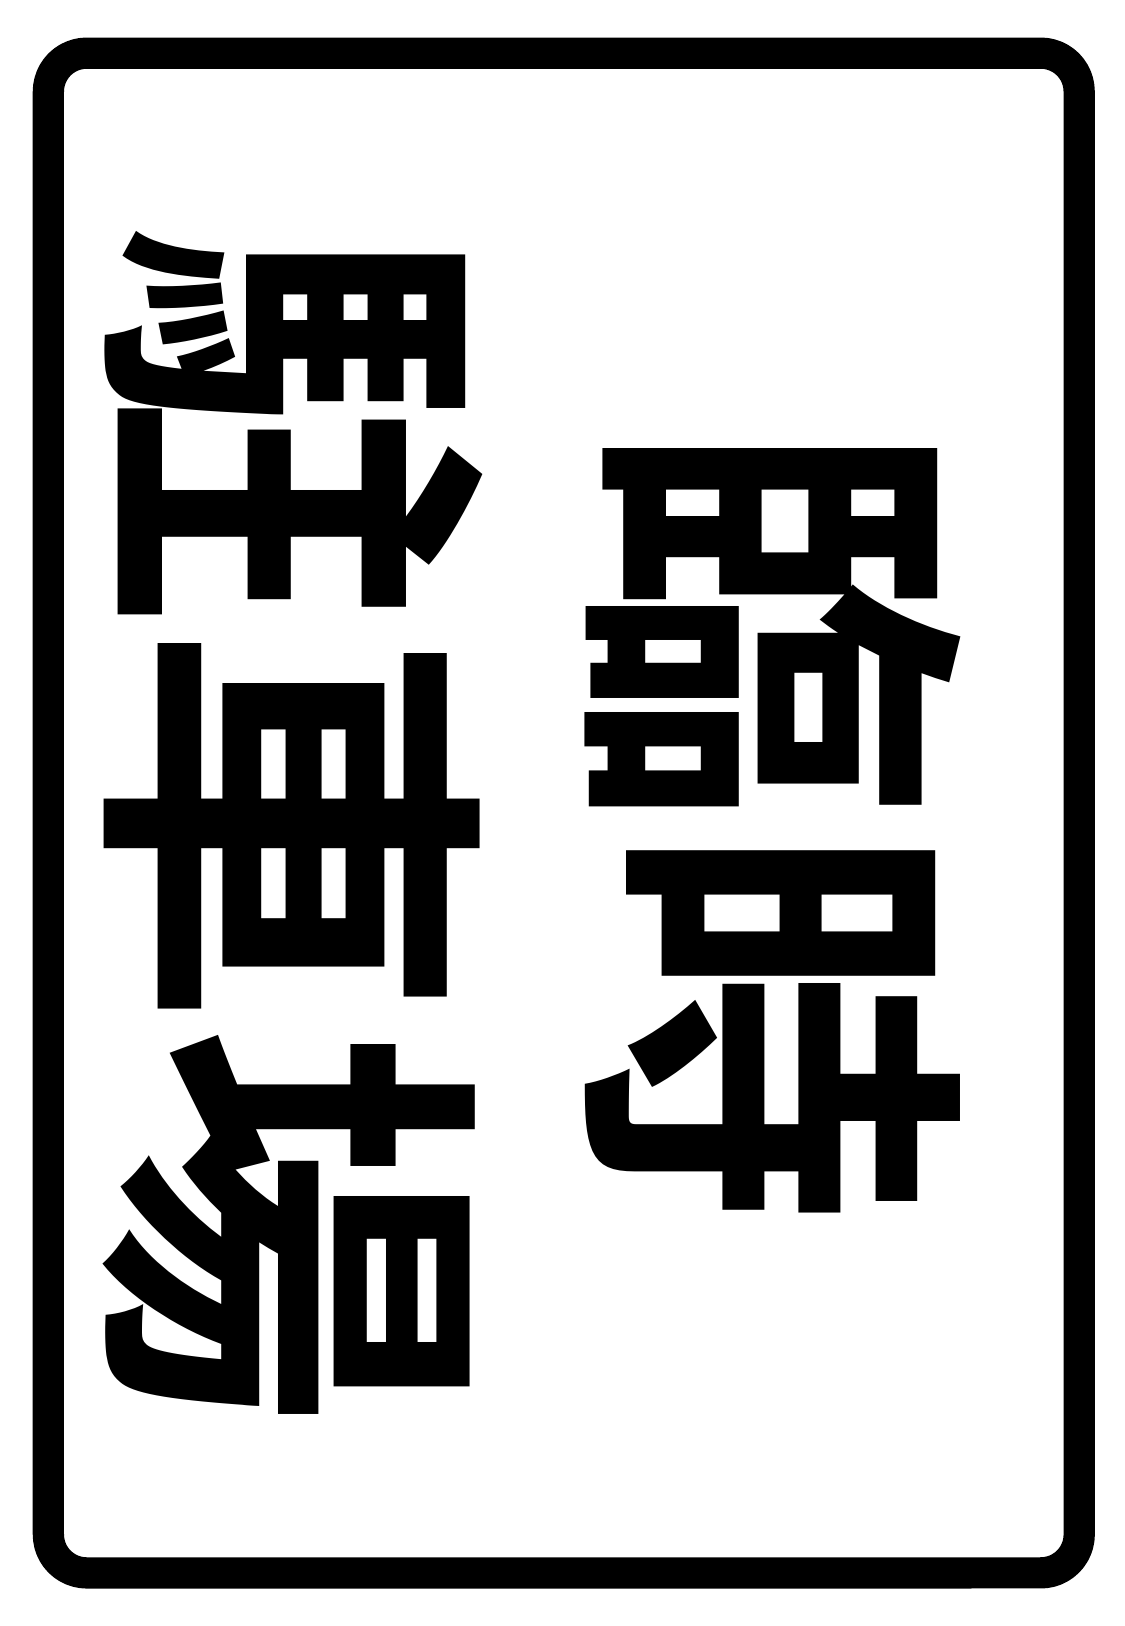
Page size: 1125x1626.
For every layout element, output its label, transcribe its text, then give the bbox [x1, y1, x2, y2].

text_box 臨時 駐車場 [53, 37, 1053, 67]
text_box 臨時 駐車場 [53, 1559, 1053, 1614]
text_box [46, 51, 1082, 1576]
